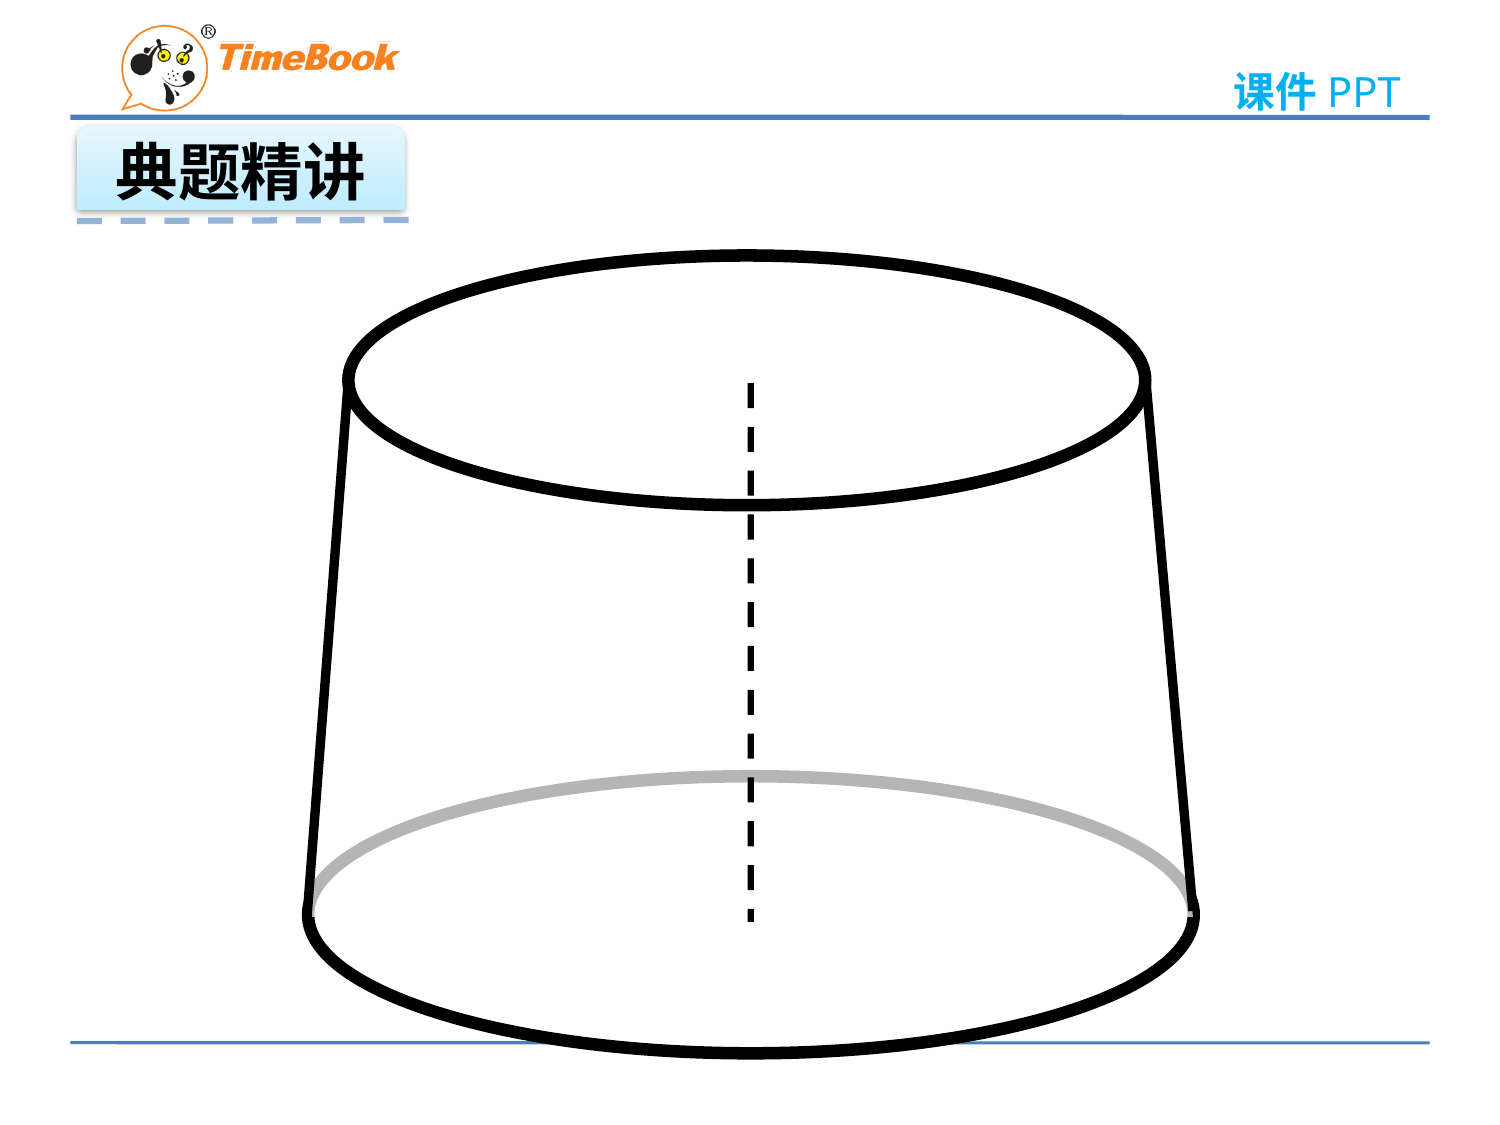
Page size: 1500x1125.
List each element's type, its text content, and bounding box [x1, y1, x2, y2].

text_box [308, 907, 1194, 1054]
text_box 典题精讲 [76, 124, 406, 212]
picture [118, 22, 408, 113]
text_box [307, 385, 1193, 917]
text_box [348, 255, 1146, 506]
